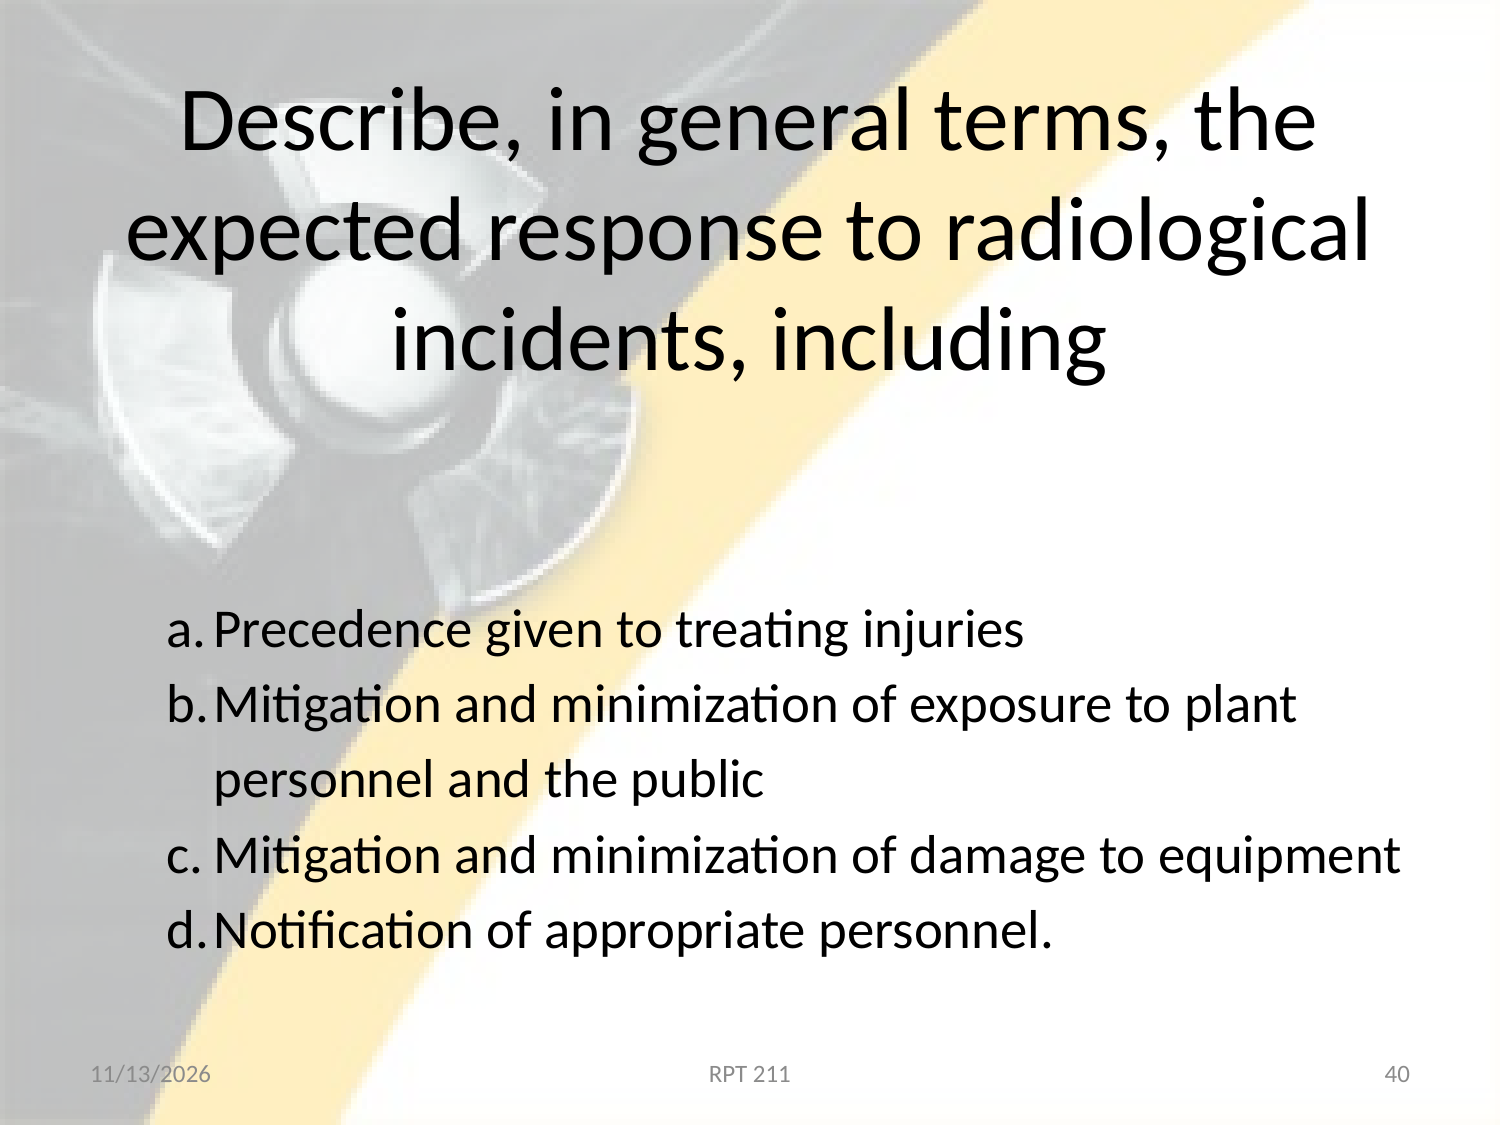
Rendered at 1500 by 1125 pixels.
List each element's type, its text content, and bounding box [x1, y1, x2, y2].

slide_number 40 [1074, 1042, 1425, 1103]
footer RPT 211 [512, 1042, 988, 1103]
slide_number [75, 1042, 425, 1103]
list Precedence given to treating injuries Mitigation and minimization of exposure to plant personnel and the public Mitigation and minimization of damage to equipment Notification of appropriate personnel. [75, 575, 1425, 986]
title Describe, in general terms, the expected response to radiological incidents, including [75, 45, 1425, 513]
